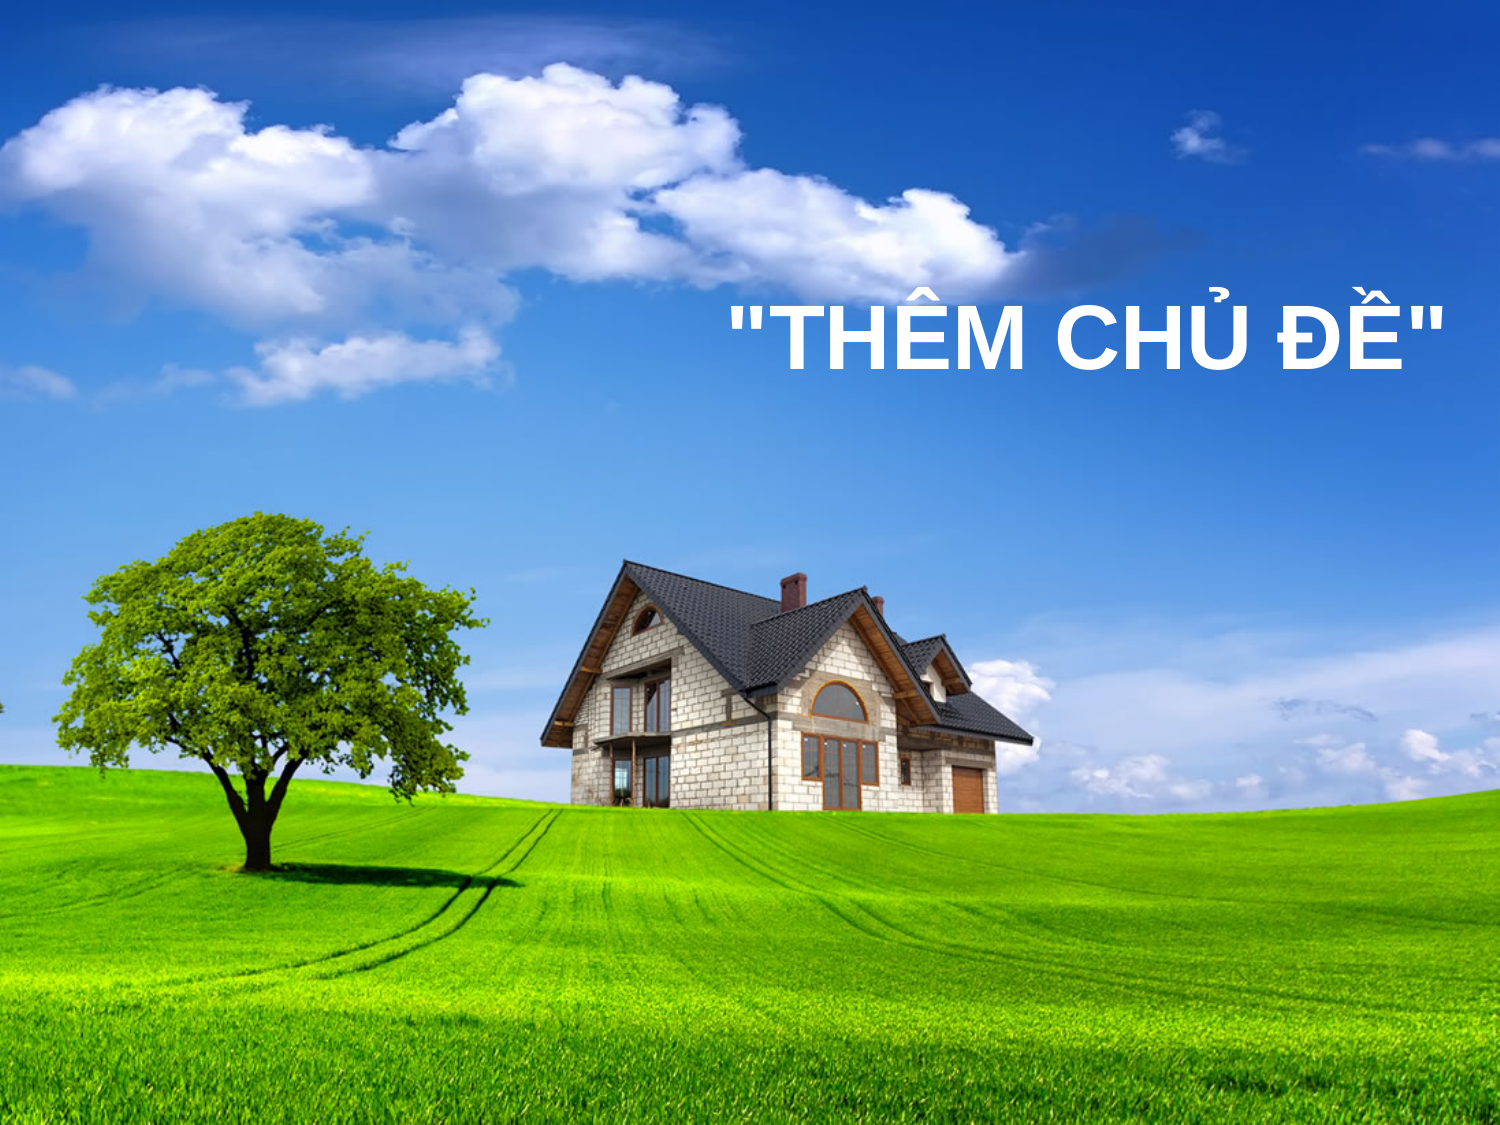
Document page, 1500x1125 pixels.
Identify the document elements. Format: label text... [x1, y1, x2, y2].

text_box "THÊM CHỦ ĐỀ" [710, 270, 1465, 396]
picture [0, 0, 1500, 1125]
